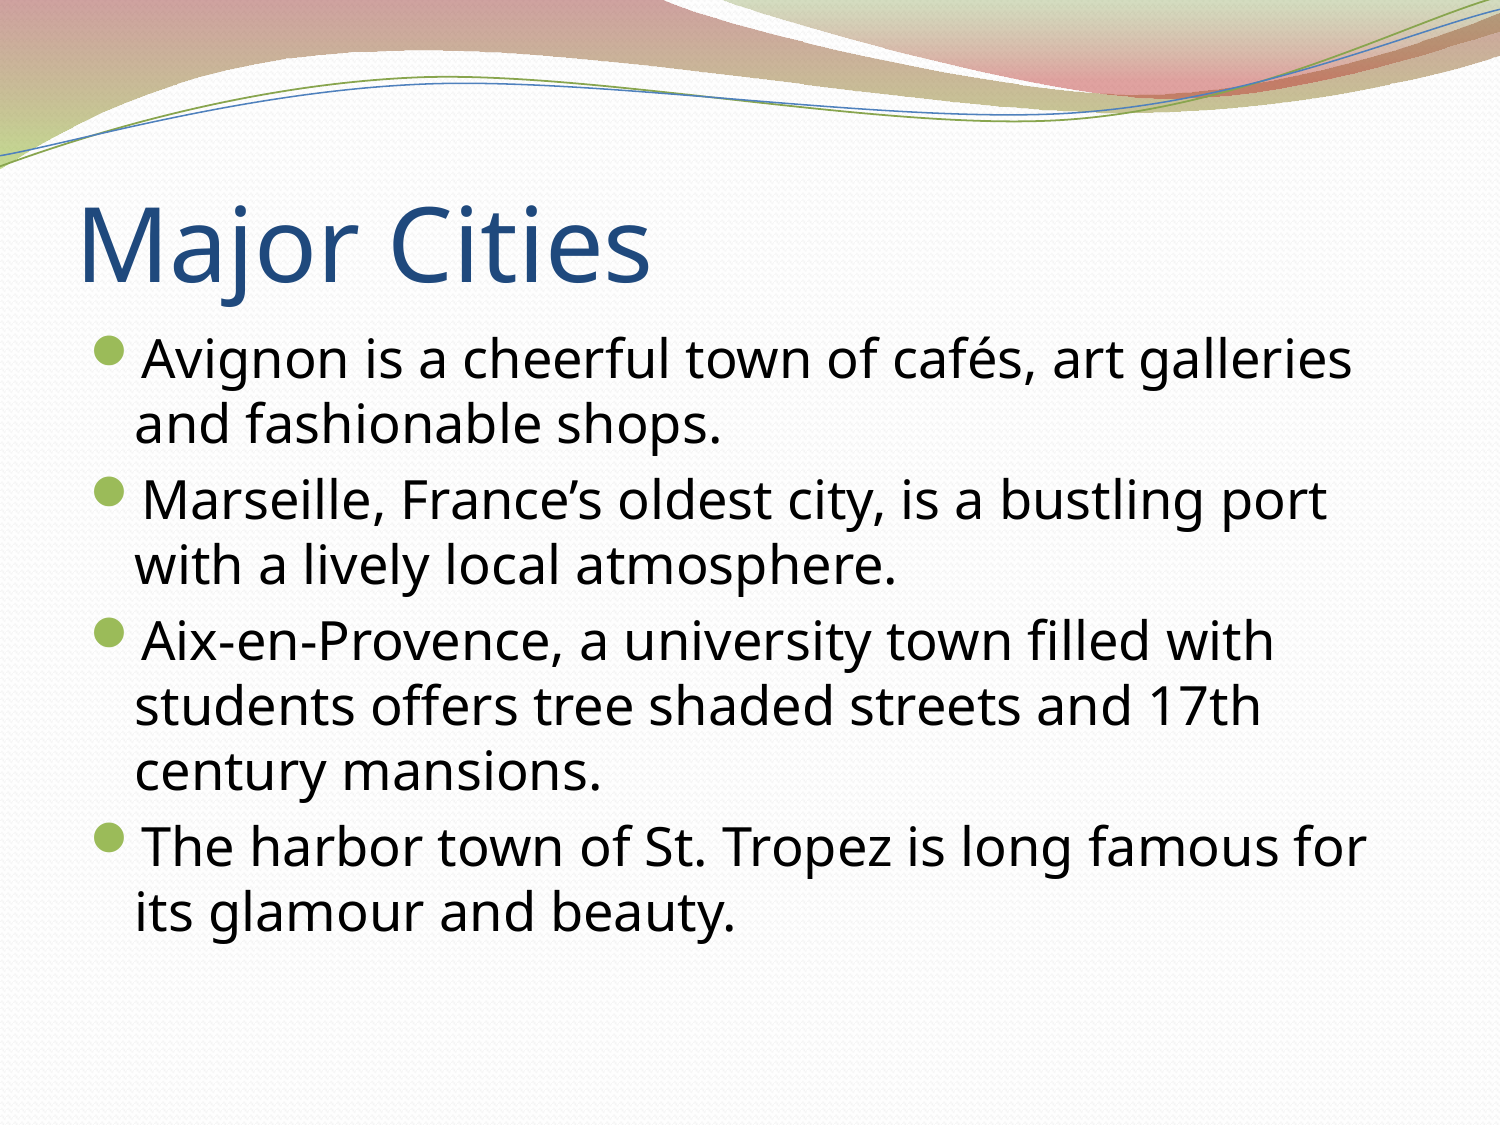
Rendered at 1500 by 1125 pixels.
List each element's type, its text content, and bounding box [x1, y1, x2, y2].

title Major Cities [75, 115, 1425, 303]
list Avignon is a cheerful town of cafés, art galleries and fashionable shops. Marseille, France’s oldest city, is a bustling port with a lively local atmosphere. Aix-en-Provence, a university town filled with students offers tree shaded streets and 17th century mansions. The harbor town of St. Tropez is long famous for its glamour and beauty. [75, 317, 1425, 1038]
